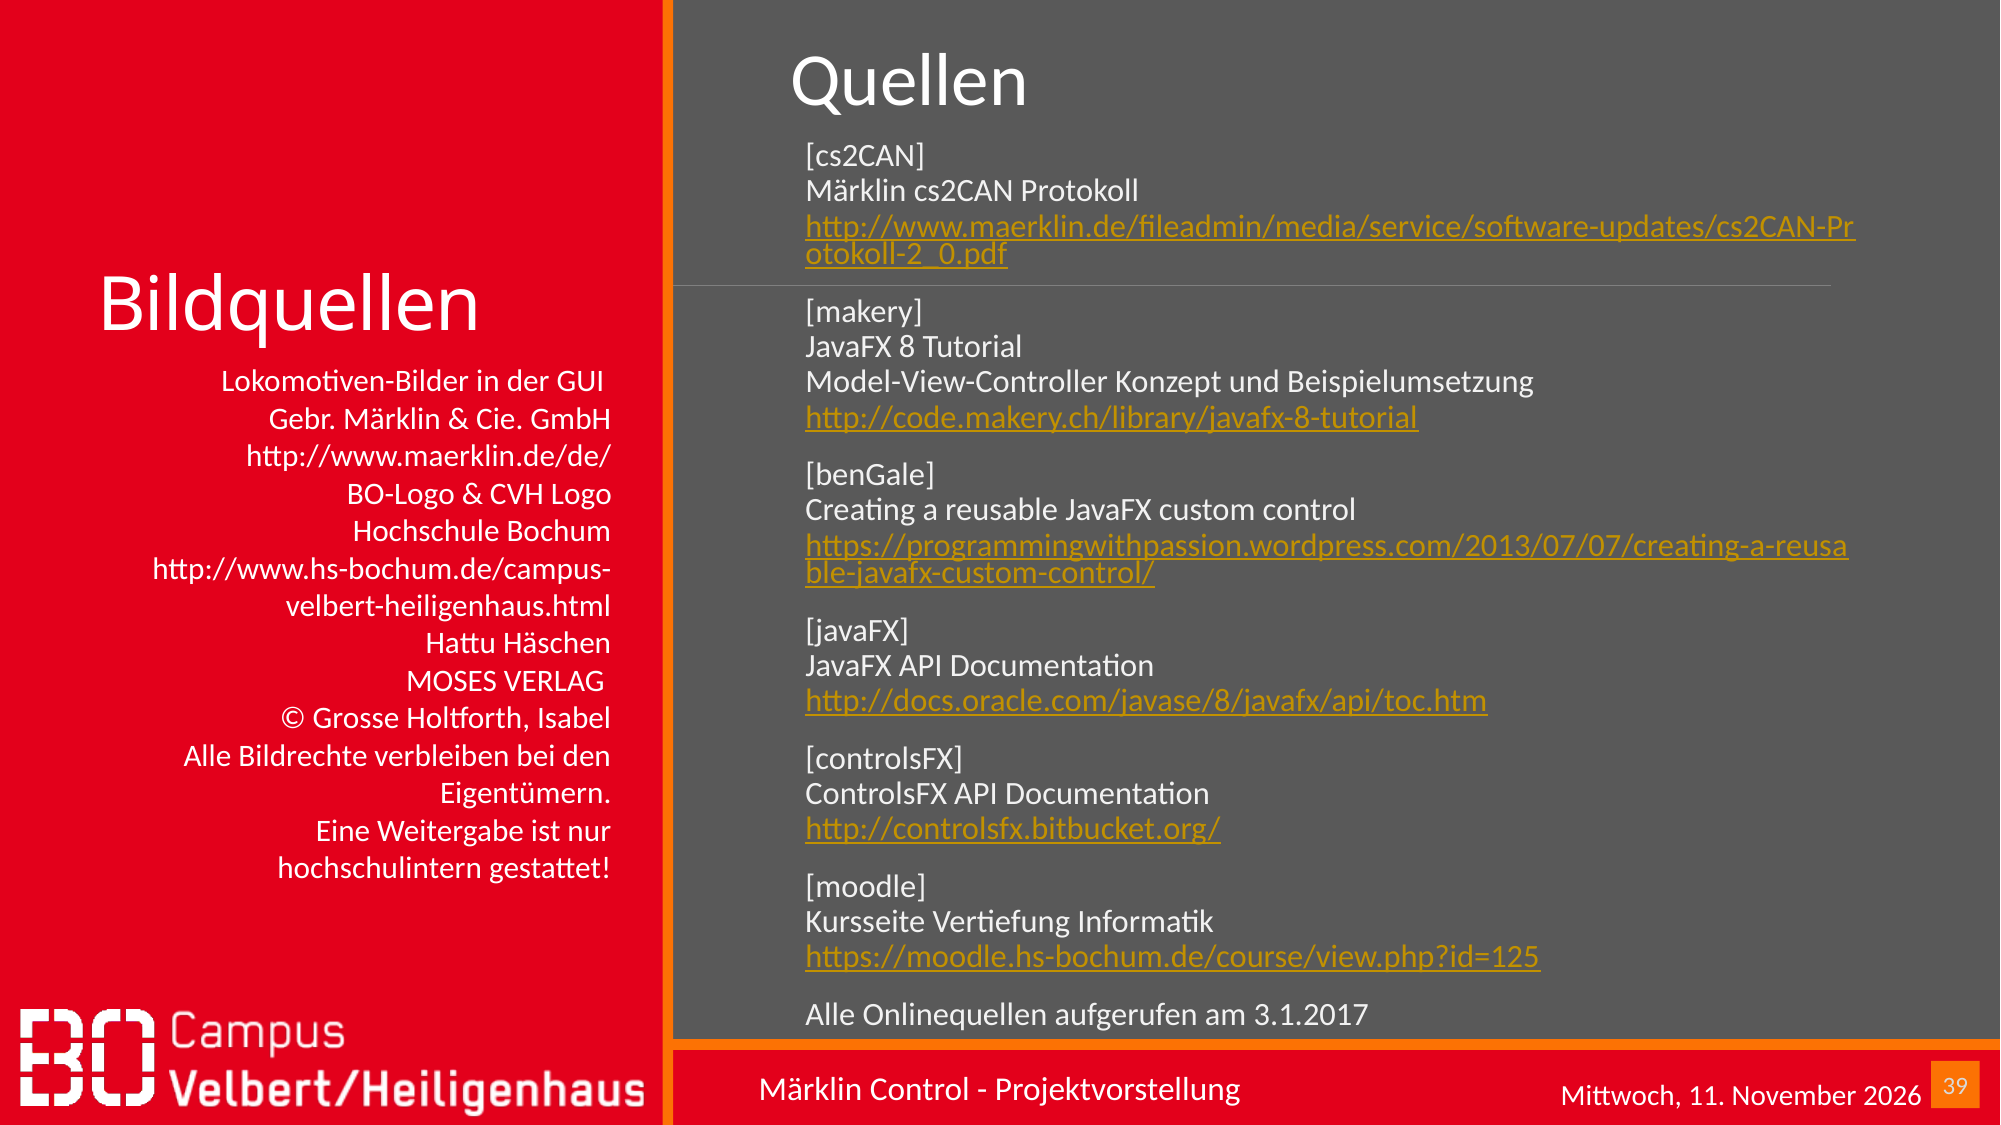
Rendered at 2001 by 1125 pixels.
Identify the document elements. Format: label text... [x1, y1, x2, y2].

list Lokomotiven-Bilder in der GUI Gebr. Märklin & Cie. GmbH http://www.maerklin.de/de/ BO-Logo & CVH Logo Hochschule Bochum http://www.hs-bochum.de/campus-velbert-heiligenhaus.html Hattu Häschen MOSES VERLAG © Grosse Holtforth, Isabel Alle Bildrechte verbleiben bei den Eigentümern. Eine Weitergabe ist nur hochschulintern gestattet! [101, 353, 627, 968]
list [cs2CAN] Märklin cs2CAN Protokoll http://www.maerklin.de/fileadmin/media/service/software-updates/cs2CAN-Protokoll-2_0.pdf [makery] JavaFX 8 Tutorial Model-View-Controller Konzept und Beispielumsetzung http://code.makery.ch/library/javafx-8-tutorial [benGale] Creating a reusable JavaFX custom control https://programmingwithpassion.wordpress.com/2013/07/07/creating-a-reusable-javafx-custom-control/ [javaFX] JavaFX API Documentation http://docs.oracle.com/javase/8/javafx/api/toc.htm [controlsFX] ControlsFX API Documentation http://controlsfx.bitbucket.org/ [moodle] Kursseite Vertiefung Informatik https://moodle.hs-bochum.de/course/view.php?id=125 Alle Onlinequellen aufgerufen am 3.1.2017 [791, 131, 1857, 994]
text_box Quellen [775, 22, 1044, 128]
picture [169, 1006, 654, 1120]
picture [19, 1009, 156, 1106]
title Bildquellen [82, 185, 613, 354]
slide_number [1403, 1062, 1938, 1125]
slide_number 39 [1931, 1060, 1980, 1109]
